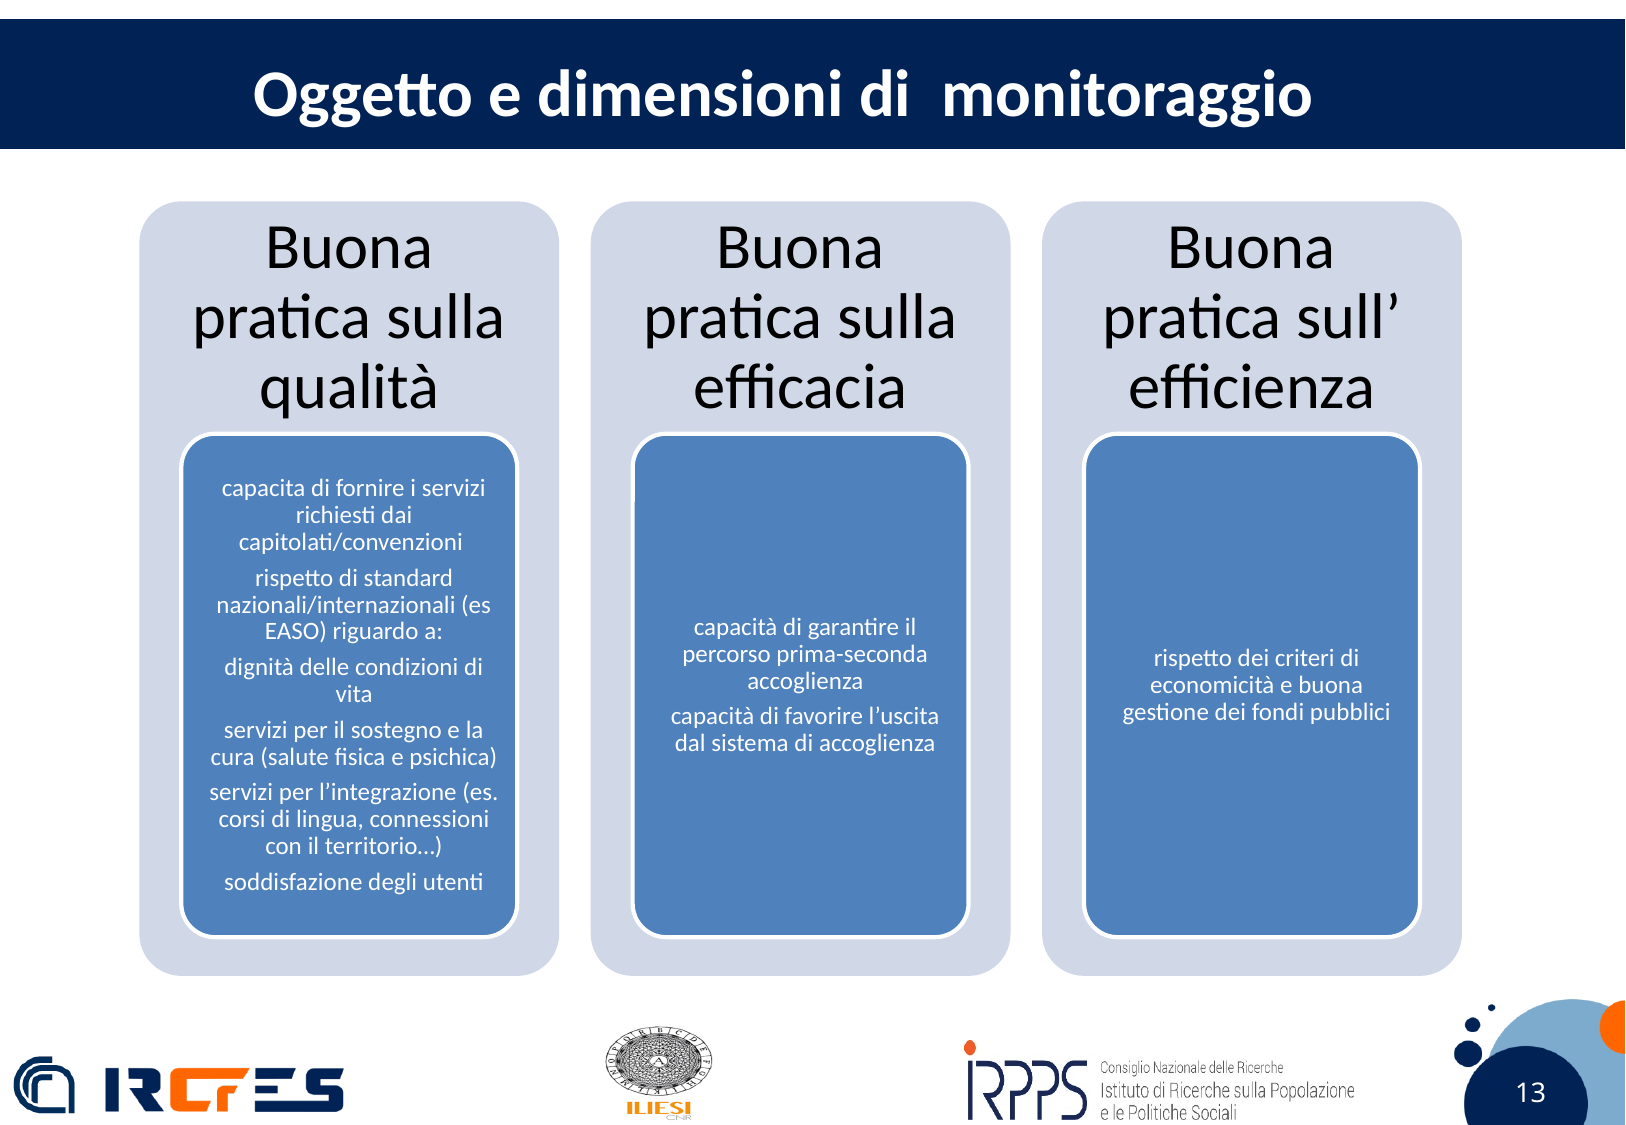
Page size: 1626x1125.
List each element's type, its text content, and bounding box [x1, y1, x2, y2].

picture [1431, 986, 1625, 1125]
picture [964, 1040, 1354, 1120]
picture [592, 1023, 725, 1123]
text_box Oggetto e dimensioni di monitoraggio [0, 42, 1625, 138]
picture [103, 1066, 346, 1112]
picture [9, 1051, 82, 1118]
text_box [138, 201, 1463, 977]
